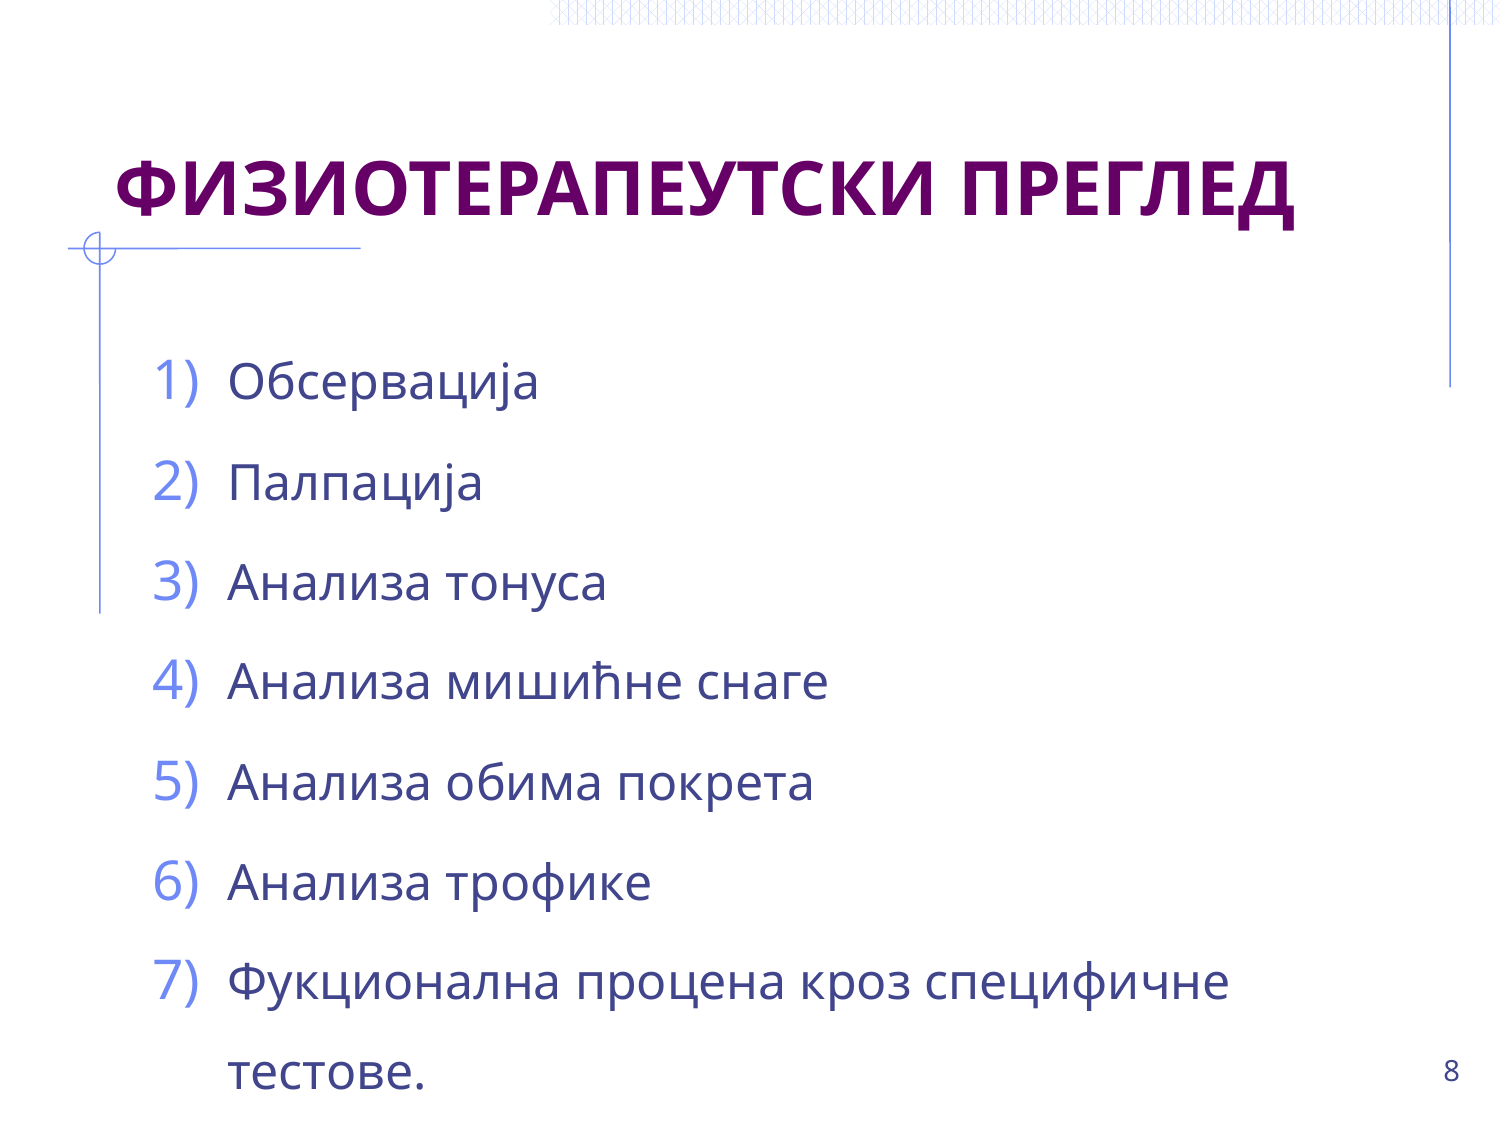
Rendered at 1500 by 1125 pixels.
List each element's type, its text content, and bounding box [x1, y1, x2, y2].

slide_number 8 [1162, 1025, 1475, 1100]
list Обсервација Палпација Анализа тонуса Анализа мишићне снаге Анализа обима покрета Анализа трофике Фукционална процена кроз специфичне тестове. [137, 312, 1413, 988]
title ФИЗИОТЕРАПЕУТСКИ ПРЕГЛЕД [99, 49, 1376, 238]
